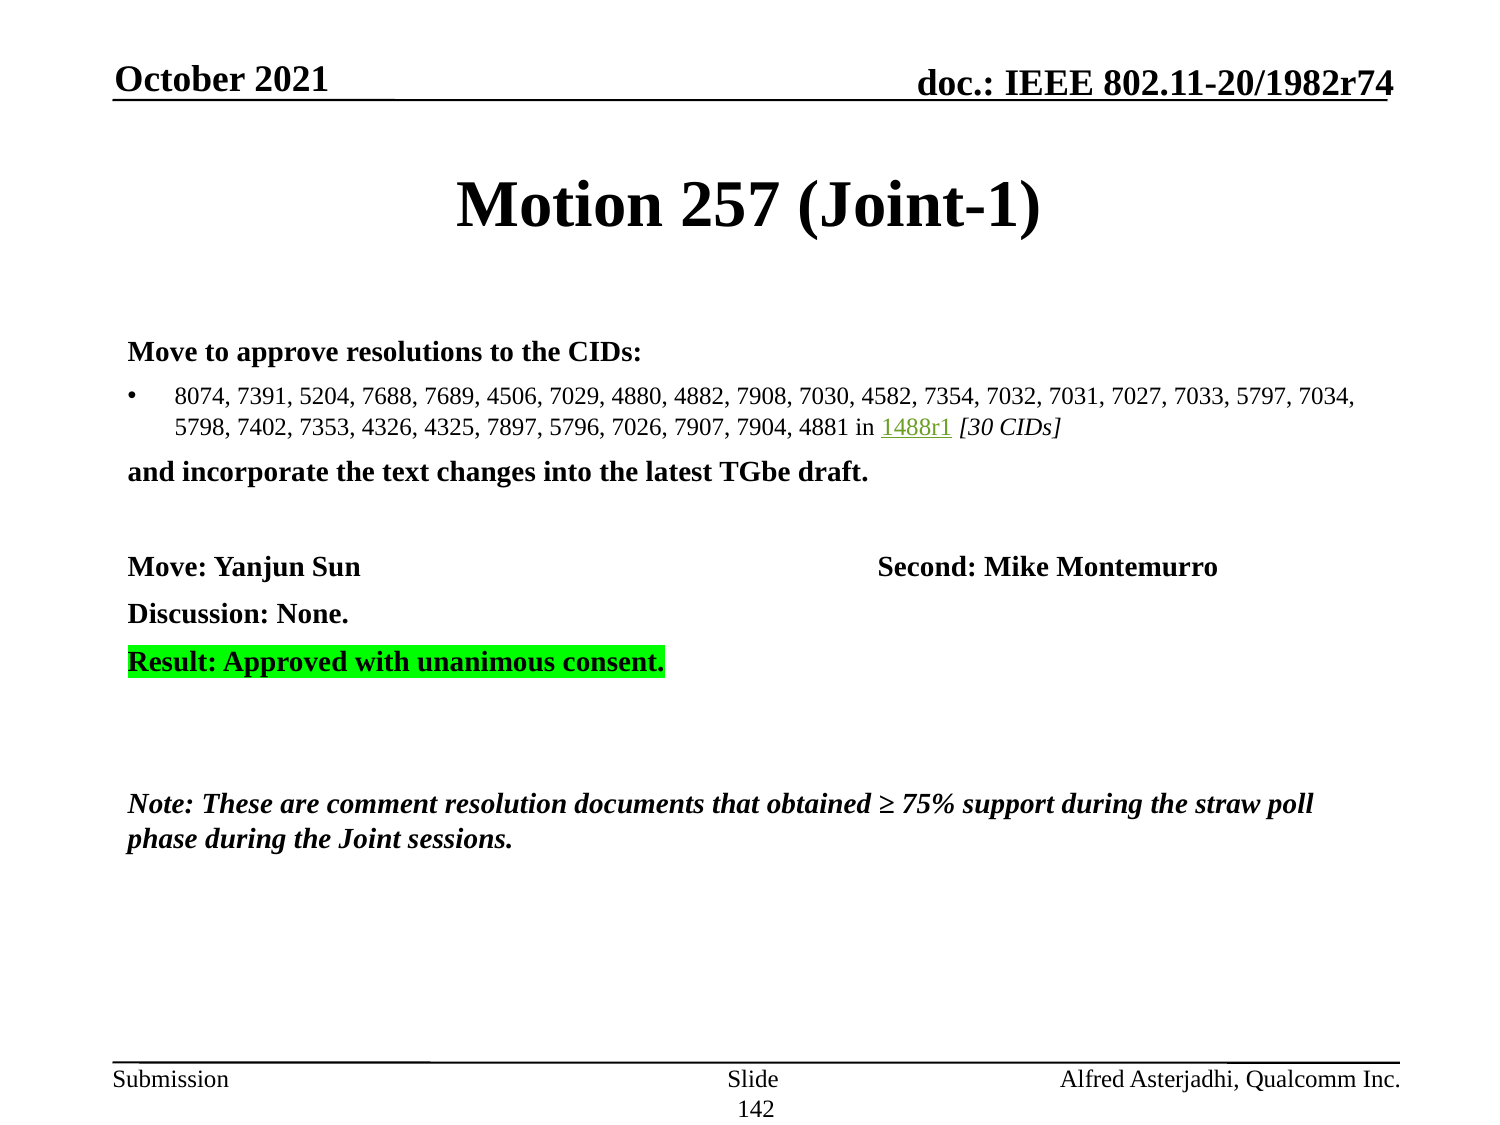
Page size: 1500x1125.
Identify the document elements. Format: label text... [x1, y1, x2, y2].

slide_number Slide 142 [712, 1061, 800, 1123]
title Motion 257 (Joint-1) [112, 112, 1388, 288]
list Move to approve resolutions to the CIDs: 8074, 7391, 5204, 7688, 7689, 4506, 7029, 4880, 4882, 7908, 7030, 4582, 7354, 7032, 7031, 7027, 7033, 5797, 7034, 5798, 7402, 7353, 4326, 4325, 7897, 5796, 7026, 7907, 7904, 4881 in 1488r1 [30 CIDs] and incorporate the text changes into the latest TGbe draft. Move: Yanjun Sun Second: Mike Montemurro Discussion: None. Result: Approved with unanimous consent. Note: These are comment resolution documents that obtained ≥ 75% support during the straw poll phase during the Joint sessions. [112, 324, 1388, 1063]
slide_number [114, 54, 423, 100]
footer Alfred Asterjadhi, Qualcomm Inc. [878, 1061, 1402, 1093]
